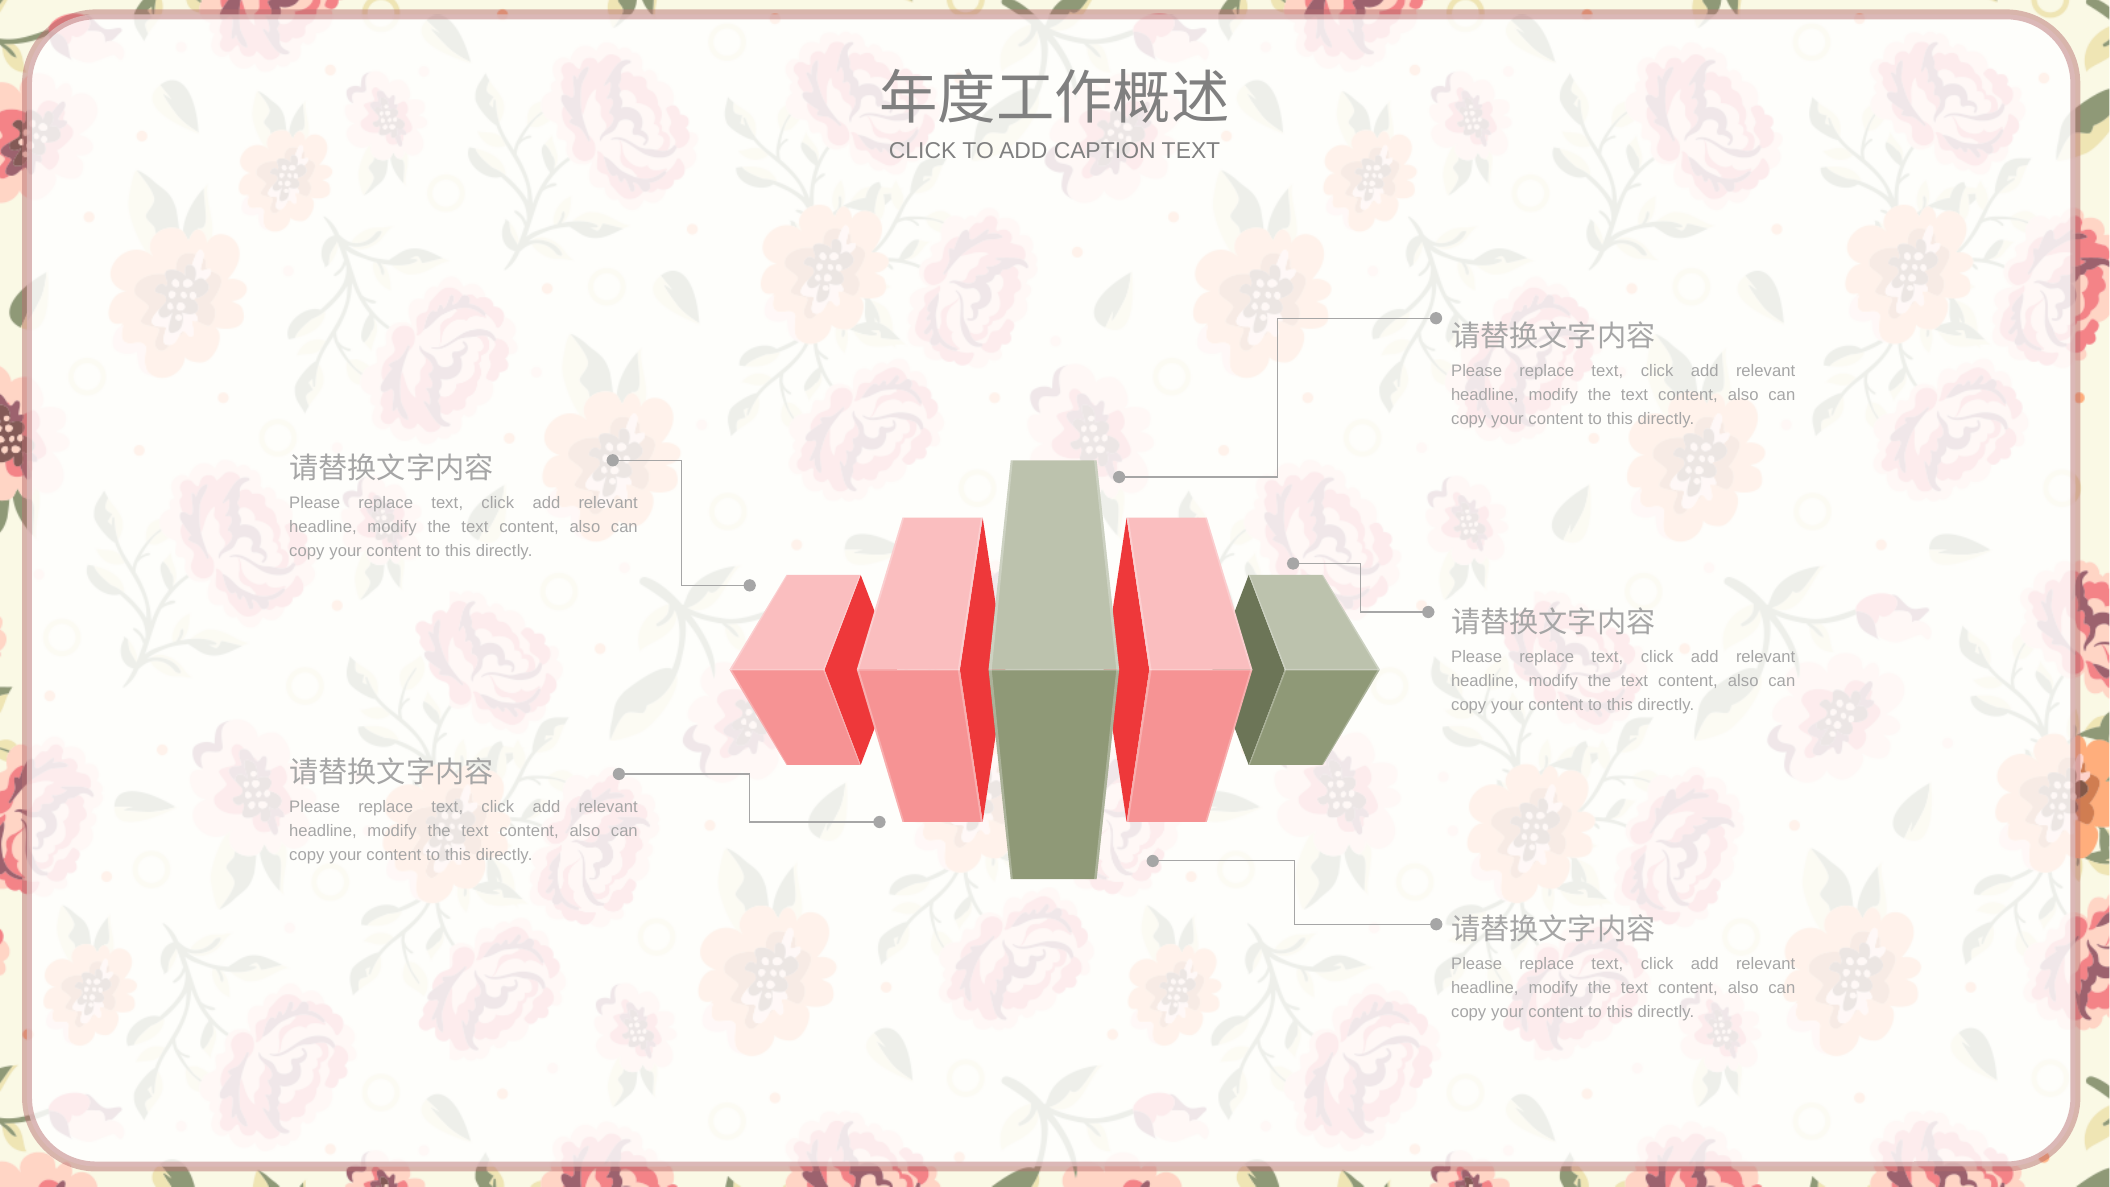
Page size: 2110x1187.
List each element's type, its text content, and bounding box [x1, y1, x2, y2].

text_box 年度工作概述 [865, 60, 1245, 131]
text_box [1293, 563, 1429, 613]
text_box Please replace text, click add relevant headline, modify the text content, also can copy your content to this directly. [1437, 348, 1811, 436]
text_box 请替换文字内容 [274, 739, 523, 796]
text_box 请替换文字内容 [1436, 588, 1682, 646]
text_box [1152, 860, 1437, 923]
text_box Please replace text, click add relevant headline, modify the text content, also can copy your content to this directly. [274, 480, 612, 567]
text_box 请替换文字内容 [274, 434, 523, 492]
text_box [729, 460, 1380, 880]
text_box 请替换文字内容 [1436, 895, 1682, 953]
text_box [1119, 318, 1437, 477]
picture [0, 0, 2110, 1187]
text_box Please replace text, click add relevant headline, modify the text content, also can copy your content to this directly. [274, 785, 654, 872]
text_box 请替换文字内容 [1436, 302, 1682, 360]
text_box CLICK TO ADD CAPTION TEXT [865, 135, 1245, 163]
text_box Please replace text, click add relevant headline, modify the text content, also can copy your content to this directly. [1436, 634, 1811, 722]
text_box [612, 460, 750, 586]
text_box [618, 774, 880, 823]
text_box Please replace text, click add relevant headline, modify the text content, also can copy your content to this directly. [1436, 941, 1811, 1029]
